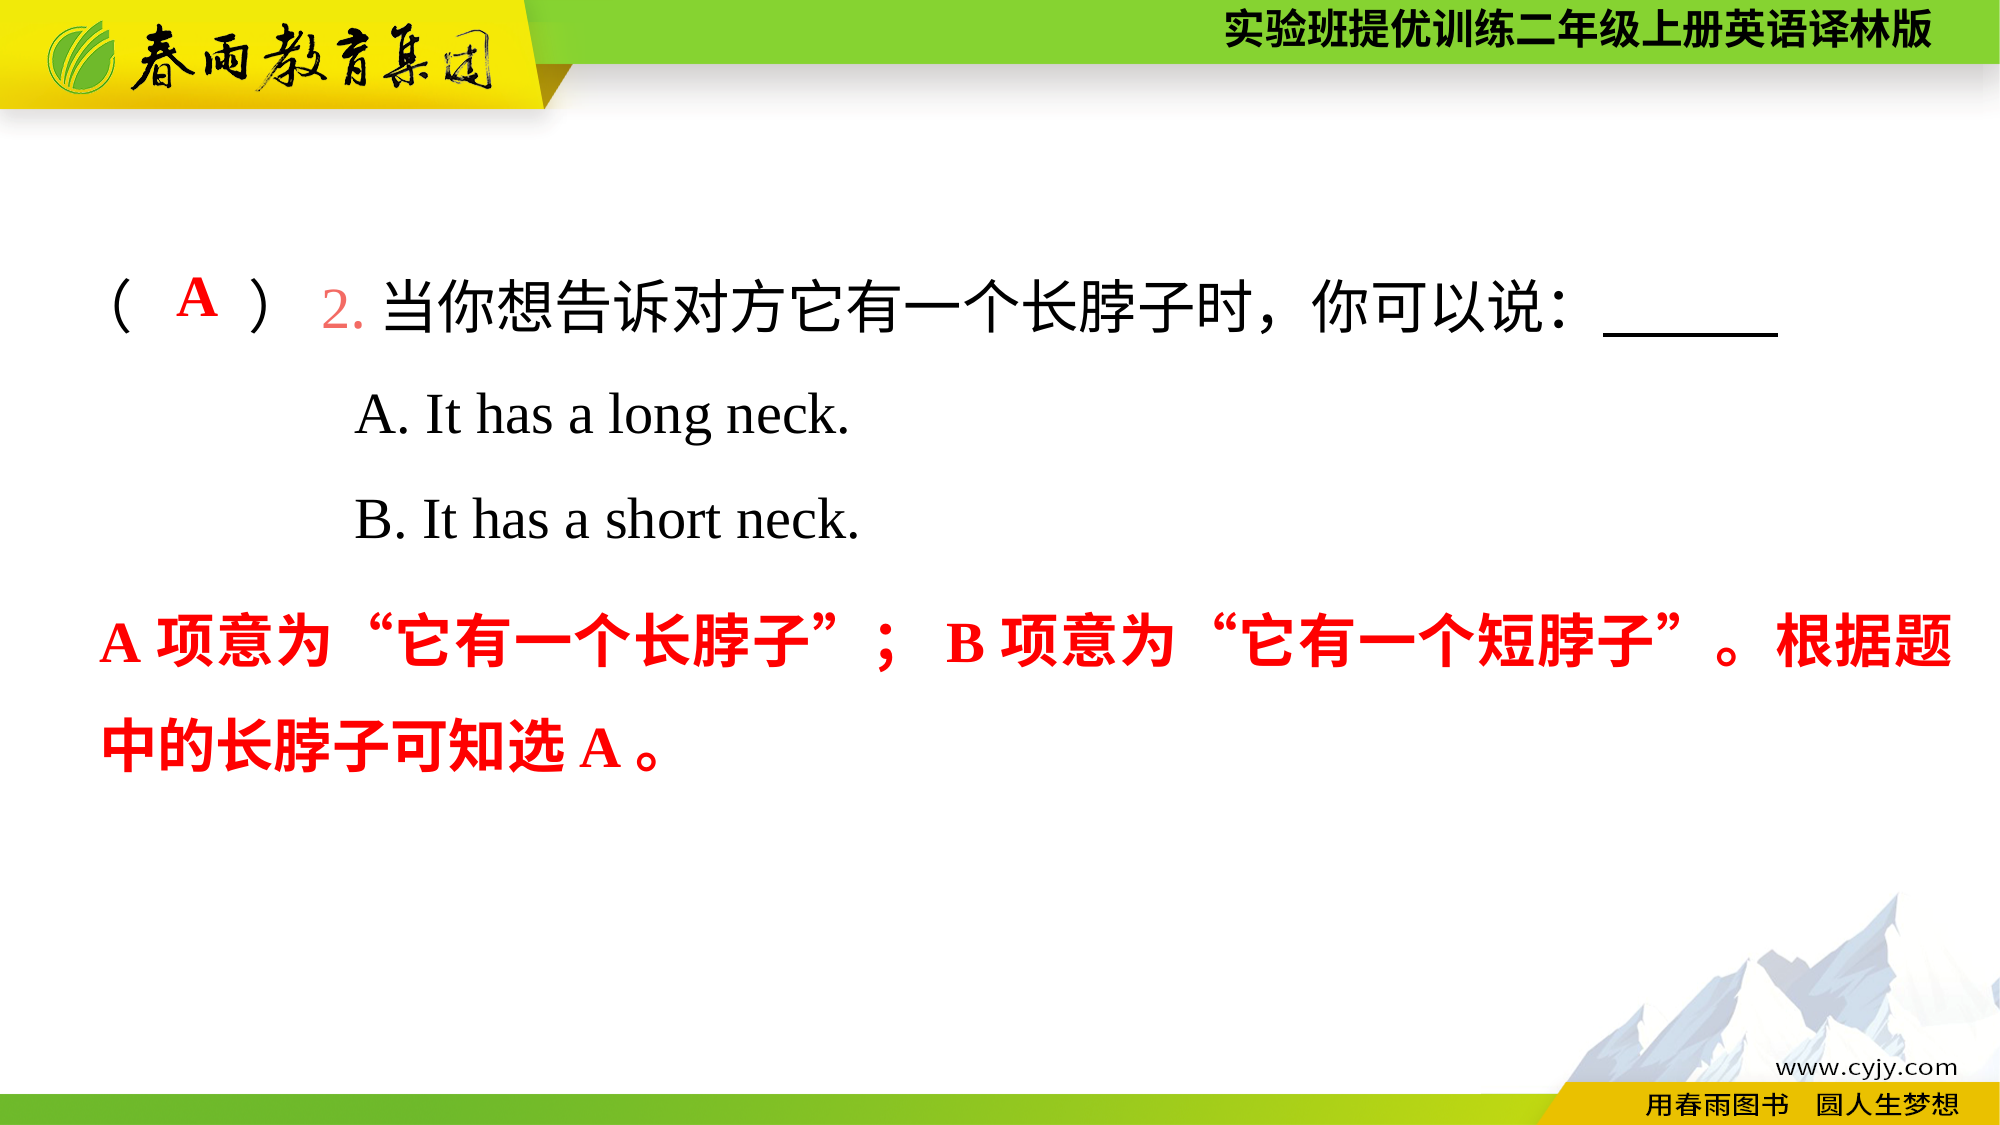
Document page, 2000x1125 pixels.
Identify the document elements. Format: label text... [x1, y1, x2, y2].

text_box A [161, 251, 234, 336]
picture [0, 0, 2000, 1125]
list （ ）2.当你想告诉对方它有一个长脖子时，你可以说： A. It has a long neck. B. It has a short neck. [59, 227, 1944, 561]
text_box A项意为“它有一个长脖子”；B项意为“它有一个短脖子”。根据题中的长脖子可知选A。 [84, 561, 1969, 787]
